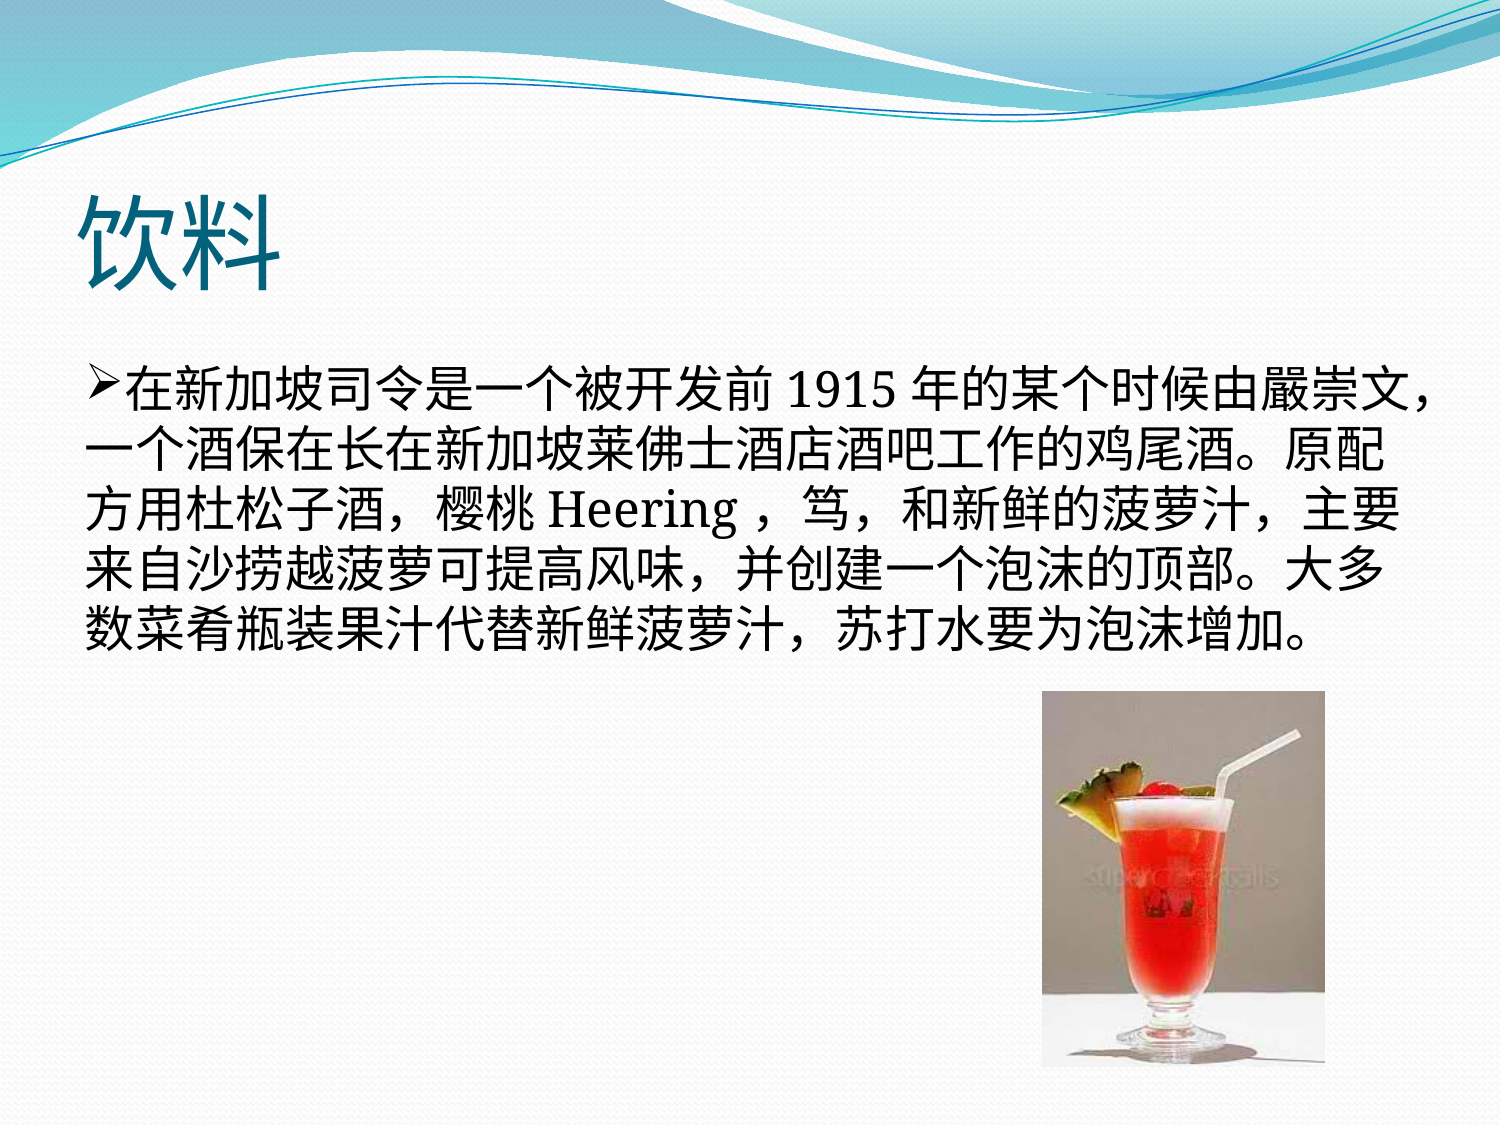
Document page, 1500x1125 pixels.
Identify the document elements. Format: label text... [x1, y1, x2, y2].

title 饮料 [75, 115, 1438, 303]
picture [1042, 691, 1325, 1067]
text_box [12, 0, 327, 205]
text_box 在新加坡司令是一个被开发前1915年的某个时候由嚴崇文，一个酒保在长在新加坡莱佛士酒店酒吧工作的鸡尾酒。原配方用杜松子酒，樱桃Heering，笃，和新鲜的菠萝汁，主要来自沙捞越菠萝可提高风味，并创建一个泡沫的顶部。大多数菜肴瓶装果汁代替新鲜菠萝汁，苏打水要为泡沫增加。 [70, 350, 1430, 666]
